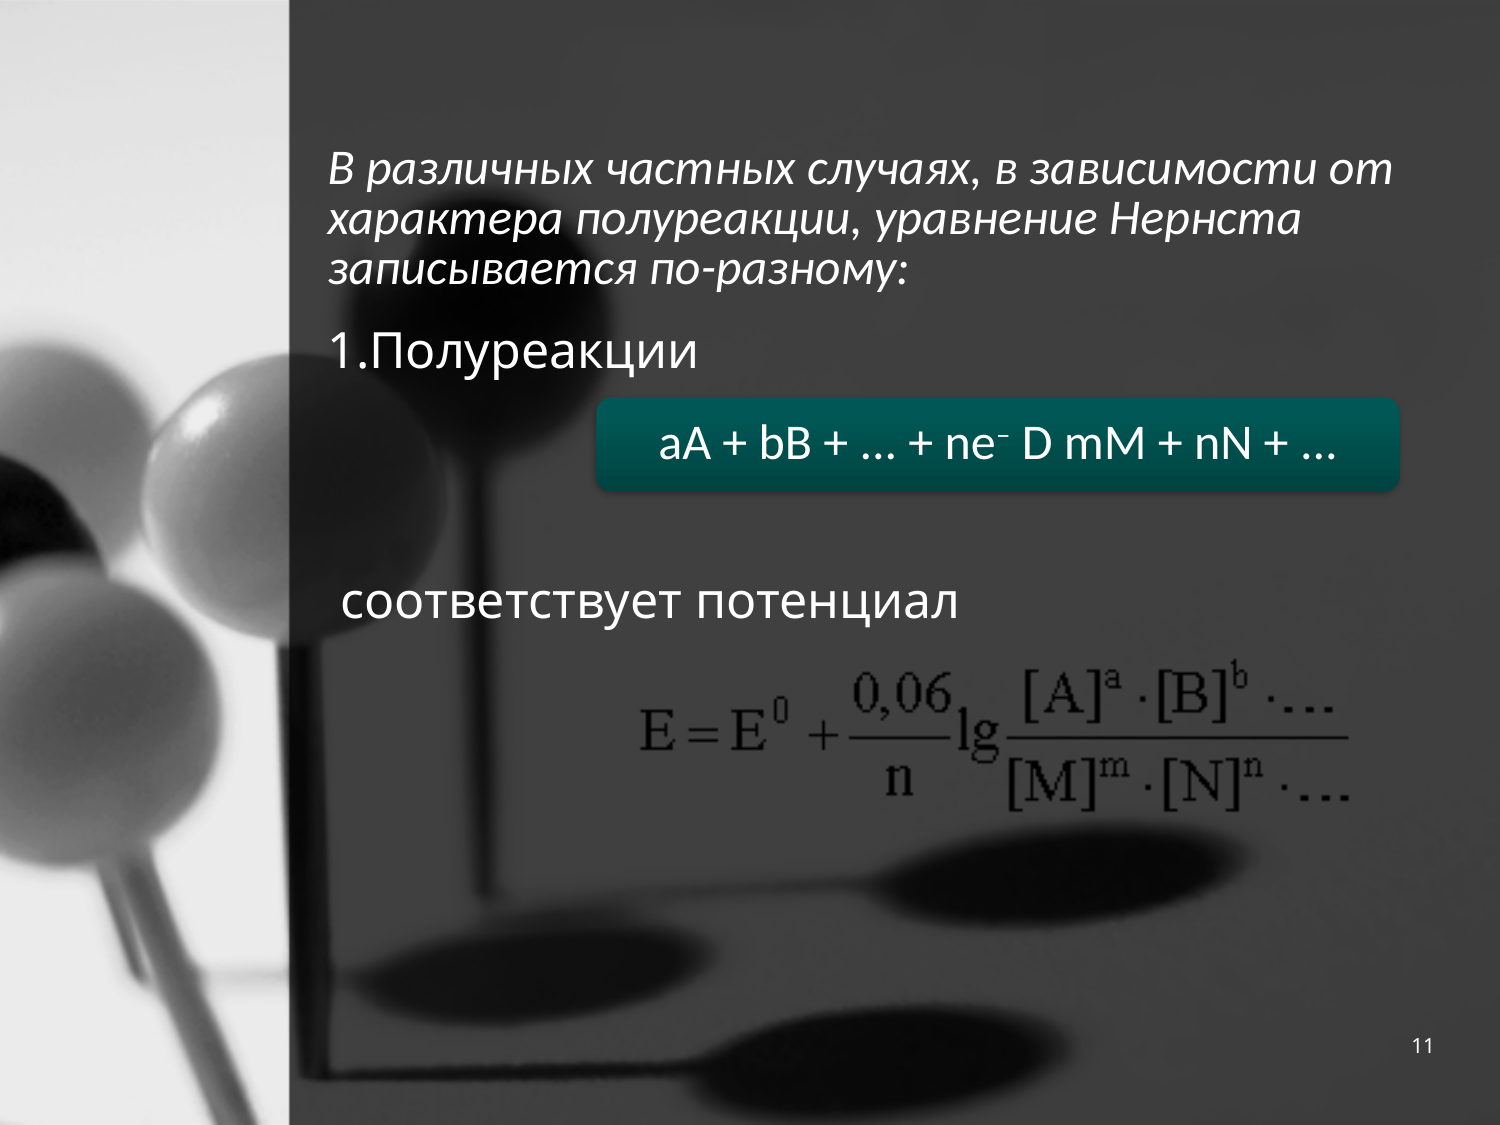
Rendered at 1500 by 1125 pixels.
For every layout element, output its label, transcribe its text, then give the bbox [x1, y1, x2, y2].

picture [0, 0, 1500, 1125]
text_box aA + bB + ... + ne– D mM + nN + ... [596, 397, 1400, 492]
list В различных частных случаях, в зависимости от характера полуреакции, уравнение Нернста записывается по-разному: Полуреакции соответствует потенциал [312, 136, 1451, 1001]
slide_number 11 [1237, 1025, 1450, 1100]
